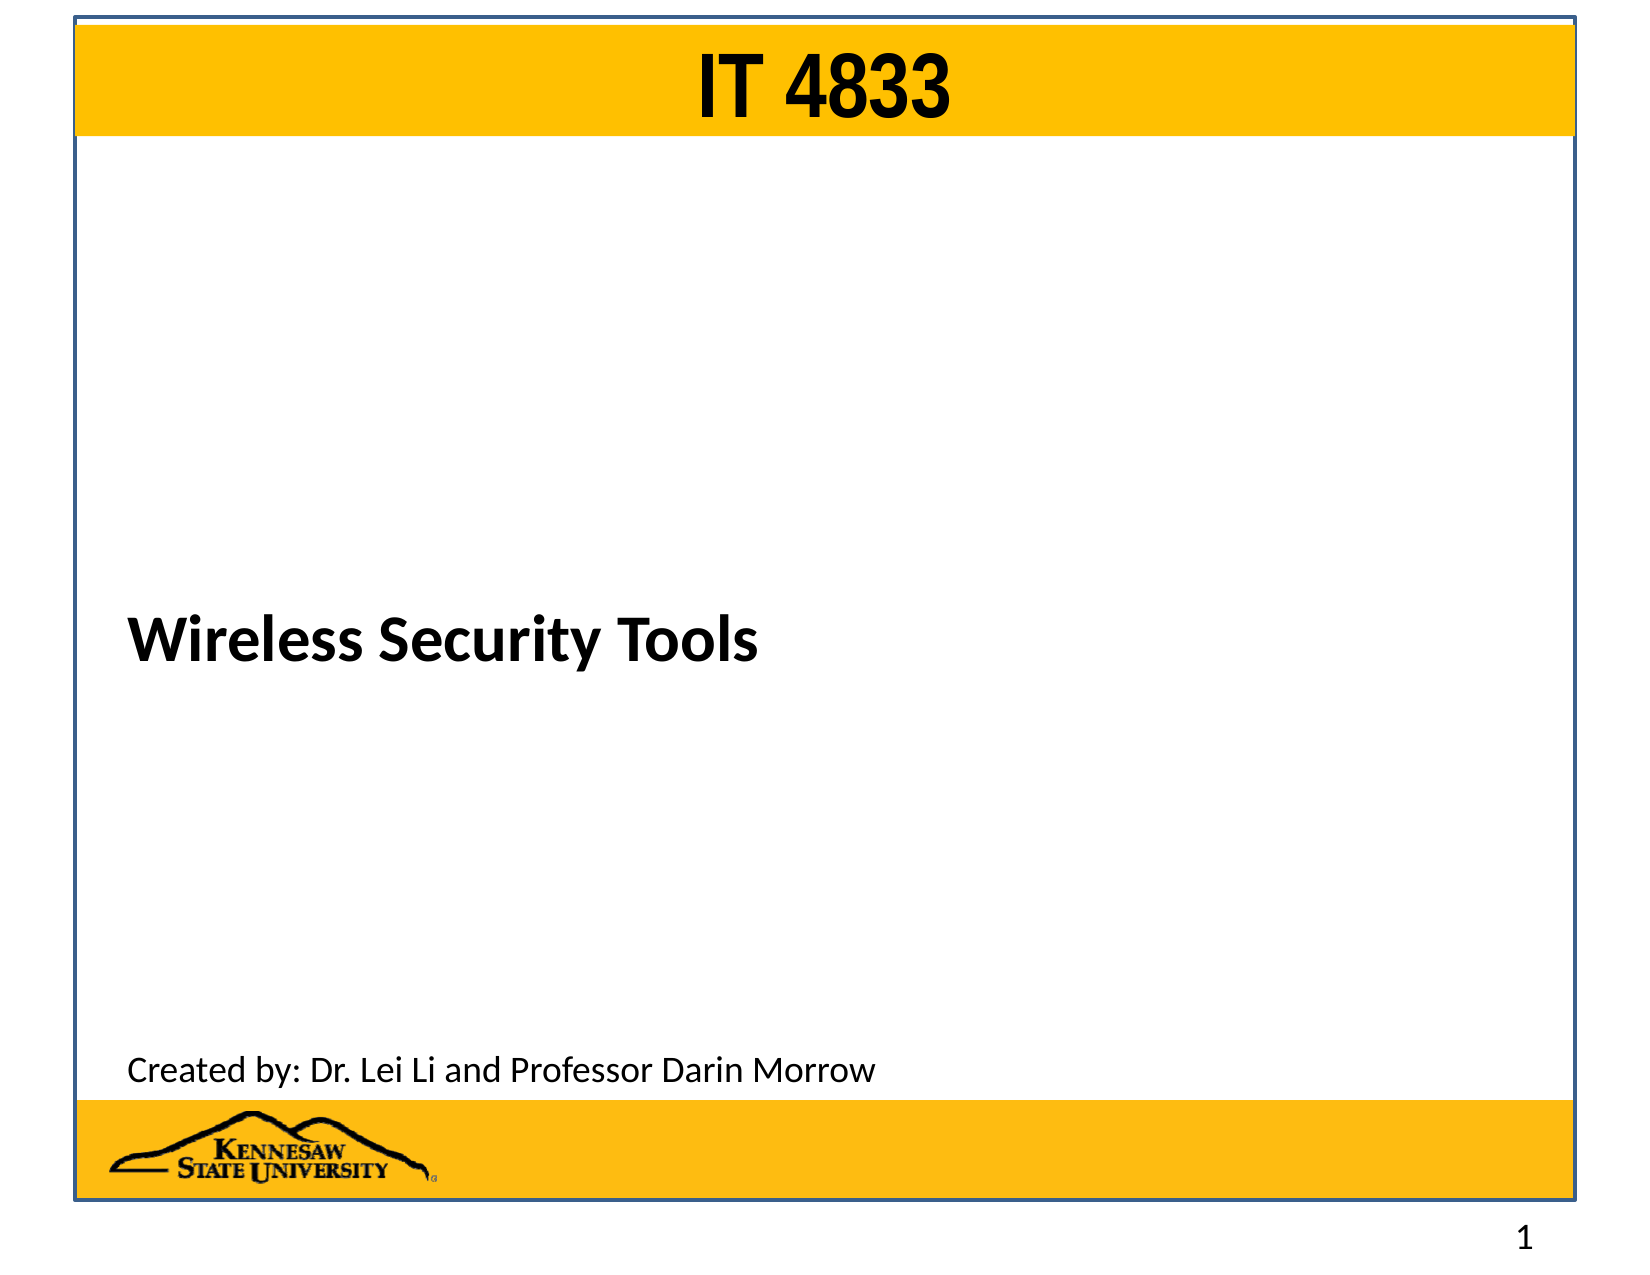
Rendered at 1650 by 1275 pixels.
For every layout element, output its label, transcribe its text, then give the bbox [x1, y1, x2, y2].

title IT 4833 [75, 24, 1575, 137]
text_box Created by: Dr. Lei Li and Professor Darin Morrow [112, 1037, 1522, 1098]
picture [108, 1111, 437, 1184]
text_box Wireless Security Tools [112, 587, 1575, 682]
